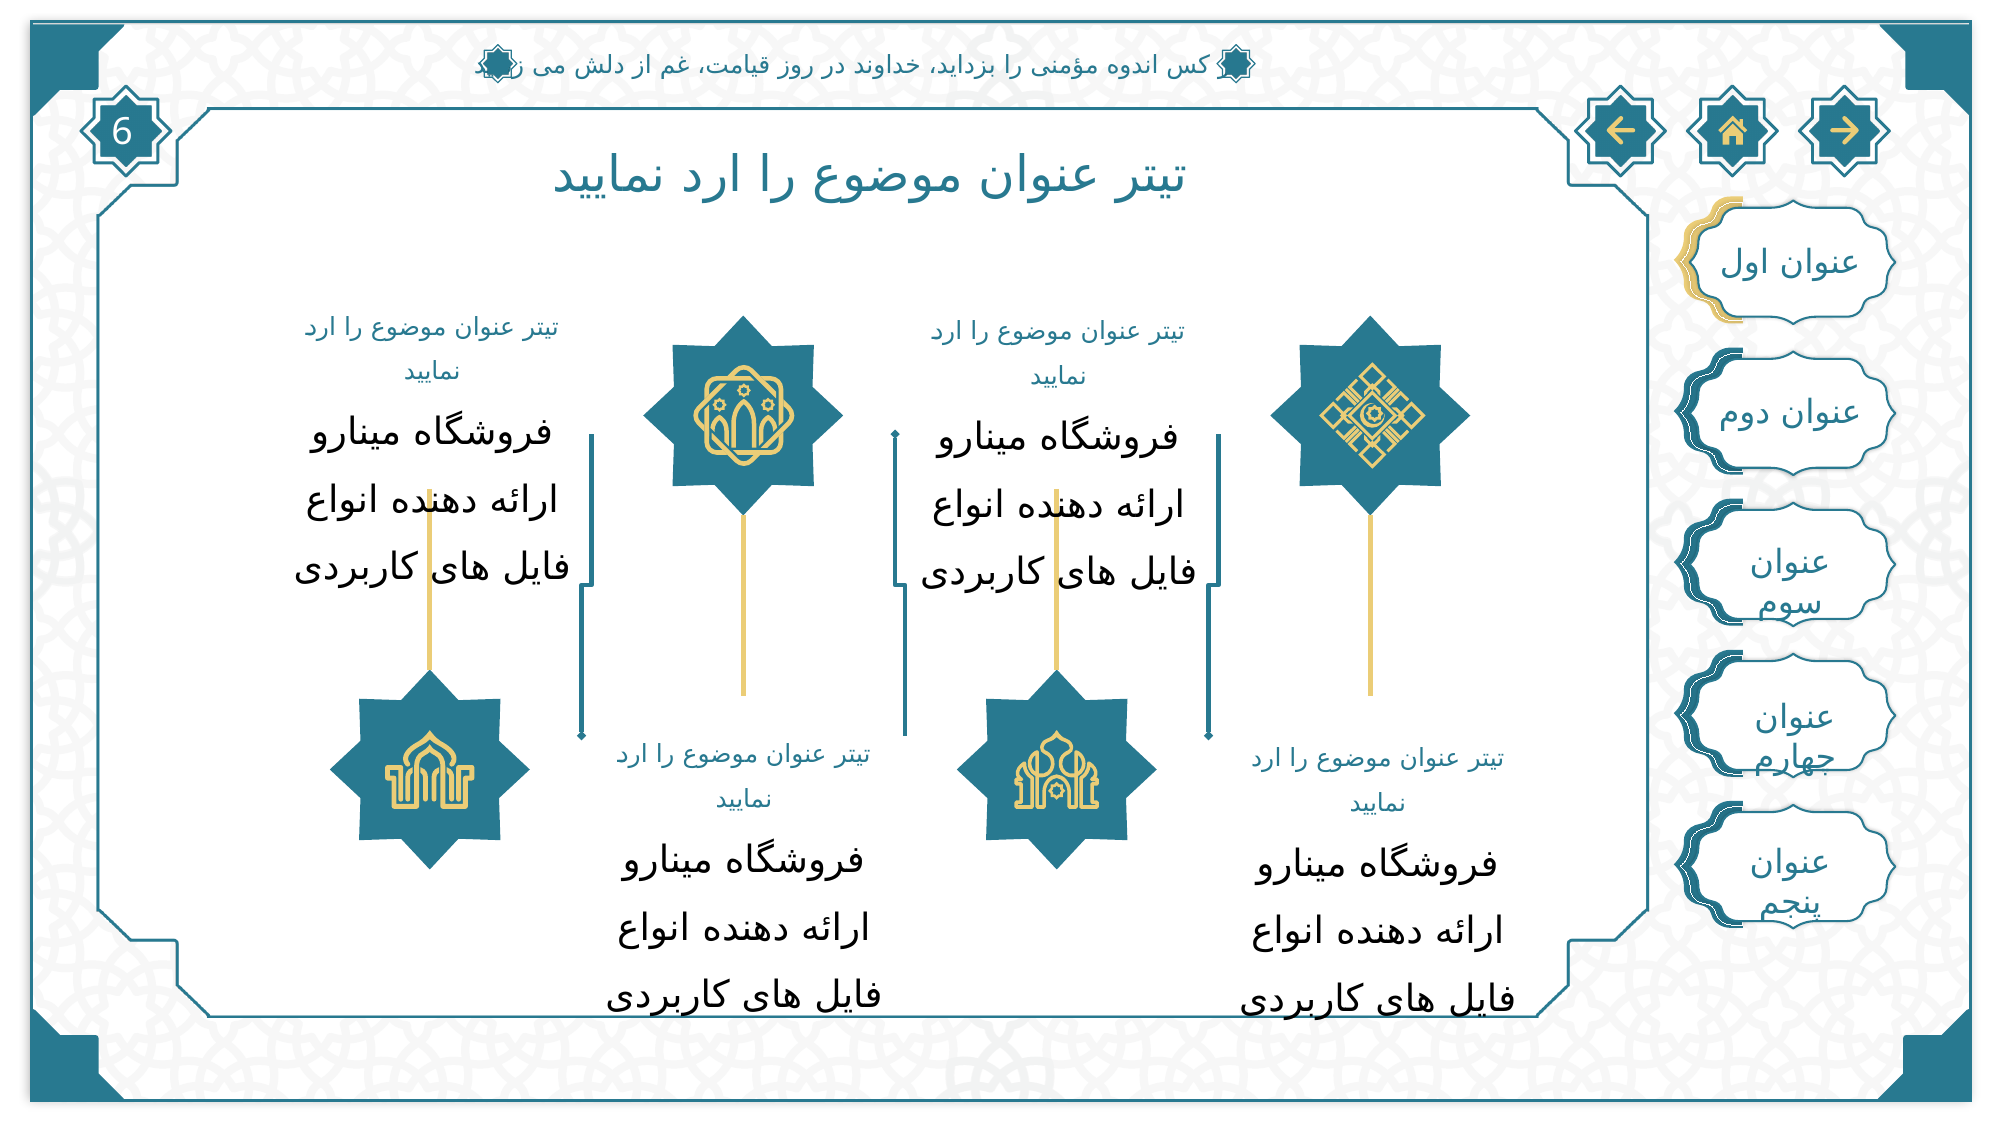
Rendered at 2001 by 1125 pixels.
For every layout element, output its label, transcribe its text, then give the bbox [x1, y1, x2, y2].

picture [90, 95, 1656, 1018]
text_box [956, 670, 1157, 870]
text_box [581, 434, 592, 736]
text_box عنوان دوم [1702, 383, 1879, 438]
text_box [643, 315, 844, 515]
text_box 6 [88, 99, 156, 160]
text_box [1830, 116, 1859, 145]
text_box [1270, 315, 1471, 515]
text_box عنوان چهارم [1697, 687, 1893, 783]
picture [1809, 95, 1880, 167]
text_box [1216, 43, 1256, 84]
text_box [1606, 116, 1636, 145]
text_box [895, 434, 905, 736]
text_box تیتر عنوان موضوع را ارد نمایید فروشگاه مینارو ارائه دهنده انواع فایل های کاربردی [578, 715, 910, 1023]
text_box [329, 670, 530, 870]
text_box عنوان پنجم [1702, 833, 1879, 928]
text_box عنوان سوم [1702, 533, 1879, 628]
picture [907, 600, 1212, 1018]
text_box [692, 364, 795, 466]
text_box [1014, 730, 1099, 809]
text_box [1208, 434, 1219, 736]
text_box تیتر عنوان موضوع را ارد نمایید [176, 134, 1565, 209]
text_box هر کس اندوه مؤمنی را بزداید، خداوند در روز قیامت، غم از دلش می زداید [198, 40, 1522, 86]
text_box تیتر عنوان موضوع را ارد نمایید فروشگاه مینارو ارائه دهنده انواع فایل های کاربردی [266, 287, 598, 595]
text_box [1718, 115, 1748, 145]
text_box تیتر عنوان موضوع را ارد نمایید فروشگاه مینارو ارائه دهنده انواع فایل های کاربردی [893, 292, 1225, 600]
text_box تیتر عنوان موضوع را ارد نمایید فروشگاه مینارو ارائه دهنده انواع فایل های کاربردی [1212, 718, 1544, 1026]
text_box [1319, 362, 1426, 469]
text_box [478, 43, 518, 84]
text_box عنوان اول [1702, 233, 1879, 288]
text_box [385, 730, 475, 809]
picture [1697, 95, 1768, 167]
